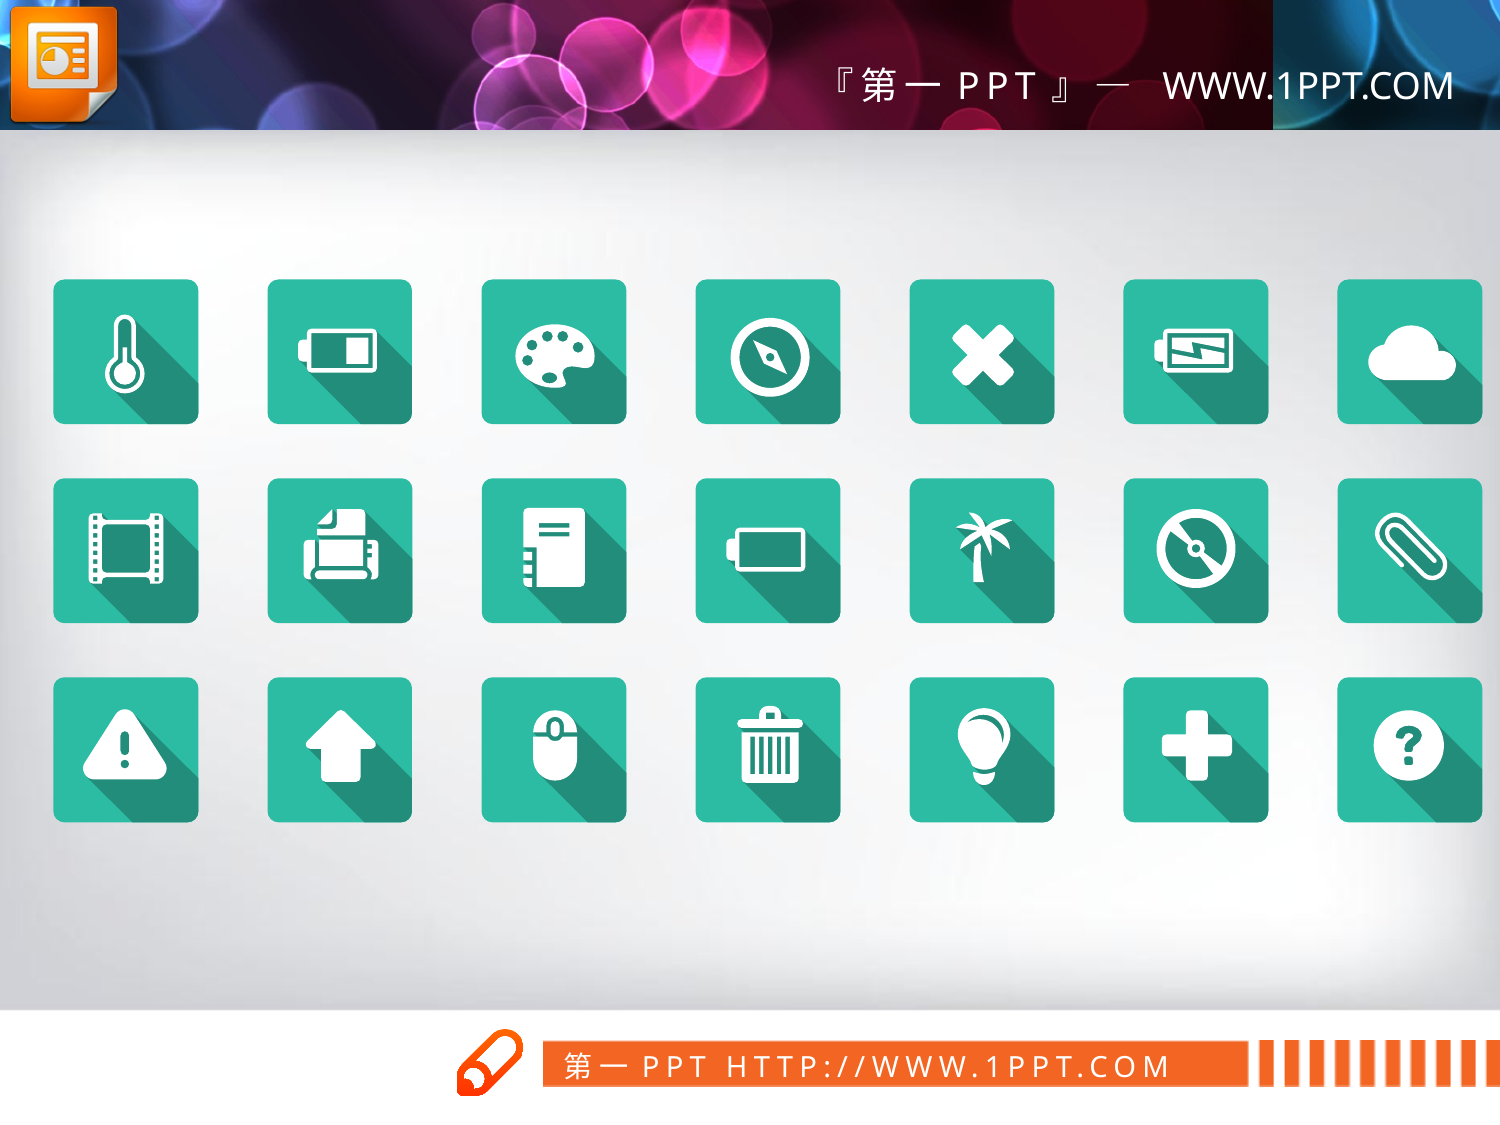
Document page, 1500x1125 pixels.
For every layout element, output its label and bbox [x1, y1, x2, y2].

text_box [550, 721, 560, 737]
text_box [105, 314, 145, 394]
text_box [909, 478, 1055, 624]
text_box [1171, 337, 1225, 353]
text_box [1163, 737, 1269, 823]
picture [543, 1040, 1500, 1087]
text_box [1123, 677, 1269, 823]
text_box [53, 677, 199, 823]
text_box [113, 347, 136, 385]
text_box [737, 705, 804, 728]
text_box [1368, 325, 1456, 381]
text_box [346, 337, 369, 364]
text_box [308, 749, 321, 762]
text_box [319, 539, 364, 566]
text_box [1337, 279, 1483, 425]
text_box [695, 478, 841, 624]
picture [0, 0, 1500, 1012]
text_box [740, 327, 800, 387]
text_box [533, 710, 578, 733]
text_box [523, 509, 627, 624]
text_box [956, 528, 974, 537]
text_box [523, 551, 533, 561]
text_box [726, 527, 806, 572]
text_box [533, 718, 627, 823]
text_box [1208, 713, 1230, 735]
text_box [1387, 726, 1483, 823]
text_box [481, 279, 627, 425]
text_box [973, 542, 984, 583]
text_box [781, 711, 790, 719]
text_box [306, 511, 413, 624]
text_box [973, 771, 995, 785]
text_box [523, 356, 532, 365]
text_box [515, 324, 595, 388]
text_box [748, 333, 841, 425]
text_box [317, 509, 333, 525]
text_box [1180, 518, 1226, 564]
text_box [558, 332, 567, 341]
text_box [695, 279, 841, 425]
text_box [110, 320, 140, 388]
text_box [960, 520, 1055, 624]
text_box [481, 677, 627, 823]
text_box [543, 332, 552, 341]
text_box [1171, 348, 1225, 364]
text_box [1337, 478, 1483, 624]
text_box [53, 478, 199, 624]
text_box [83, 709, 167, 780]
text_box [973, 715, 1003, 740]
text_box [114, 320, 199, 425]
text_box [267, 677, 412, 823]
text_box [737, 530, 841, 624]
text_box [298, 328, 377, 373]
text_box [753, 340, 788, 375]
text_box [957, 708, 1011, 770]
text_box [53, 279, 199, 425]
text_box [305, 709, 376, 782]
text_box [1154, 328, 1234, 373]
text_box [307, 331, 412, 425]
text_box [367, 539, 379, 580]
text_box [766, 713, 774, 719]
text_box [1377, 336, 1483, 425]
text_box [730, 317, 810, 397]
text_box [728, 560, 735, 567]
text_box [1166, 533, 1212, 579]
text_box [324, 742, 412, 823]
text_box [1164, 331, 1269, 425]
text_box [1374, 512, 1448, 581]
text_box [523, 578, 533, 587]
text_box [267, 478, 413, 624]
text_box [963, 336, 1055, 425]
text_box [741, 732, 799, 783]
text_box [303, 539, 315, 580]
text_box [86, 716, 199, 823]
text_box [1373, 710, 1444, 781]
text_box [952, 324, 1014, 386]
text_box [267, 279, 412, 425]
text_box [317, 508, 336, 528]
text_box [1337, 677, 1483, 823]
text_box [527, 341, 537, 350]
text_box [695, 677, 841, 823]
text_box [88, 513, 164, 584]
text_box [1380, 518, 1483, 624]
text_box [909, 677, 1055, 823]
text_box [523, 564, 533, 574]
text_box [90, 515, 199, 624]
text_box [955, 512, 1013, 556]
text_box [1156, 508, 1236, 589]
text_box [1123, 279, 1269, 425]
text_box [1156, 361, 1163, 368]
text_box [481, 478, 627, 624]
text_box [740, 721, 841, 823]
text_box [909, 279, 1055, 425]
text_box [1123, 478, 1269, 624]
text_box [1161, 710, 1233, 781]
text_box [523, 507, 585, 587]
text_box [1171, 524, 1269, 624]
text_box [973, 720, 1055, 823]
text_box [314, 570, 368, 580]
text_box [317, 509, 366, 536]
text_box [528, 340, 627, 424]
text_box [533, 736, 578, 781]
